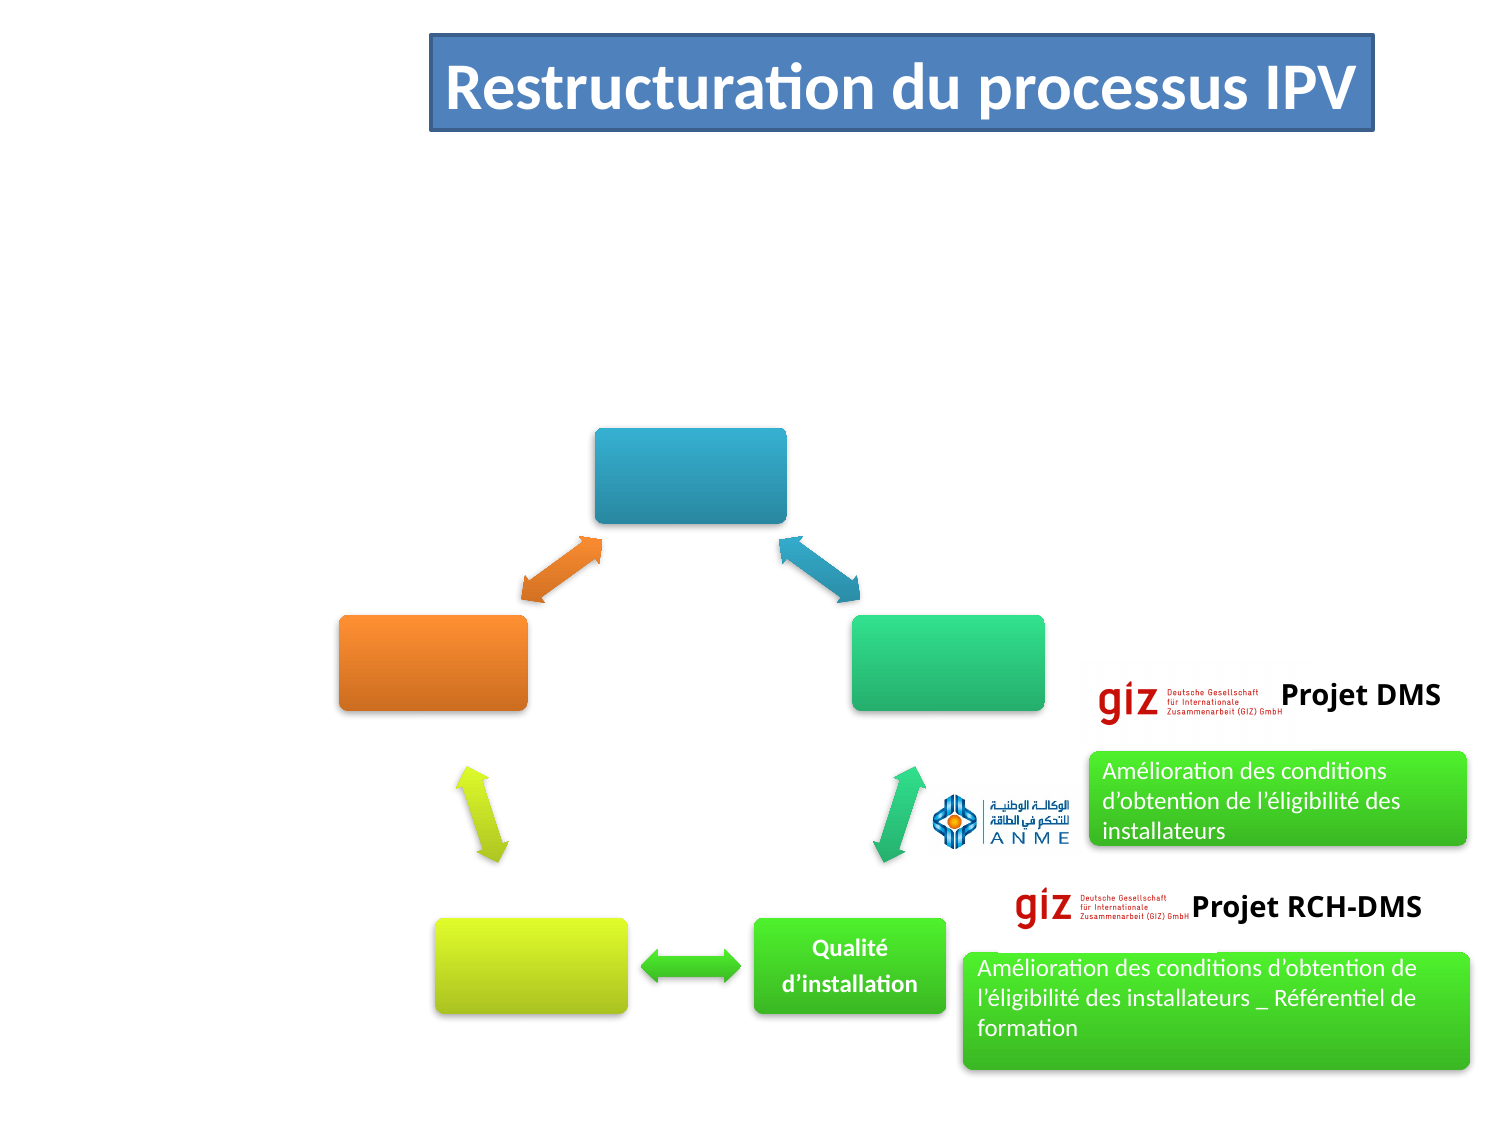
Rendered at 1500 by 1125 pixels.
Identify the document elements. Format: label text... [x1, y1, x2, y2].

text_box Restructuration du processus IPV [429, 33, 1375, 132]
picture [926, 783, 1083, 855]
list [336, 396, 1046, 1046]
text_box Projet RCH-DMS [1221, 881, 1437, 932]
picture [1080, 661, 1312, 750]
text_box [1089, 751, 1468, 847]
text_box Projet DMS [1316, 668, 1457, 719]
picture [997, 868, 1217, 953]
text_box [962, 951, 1471, 1071]
